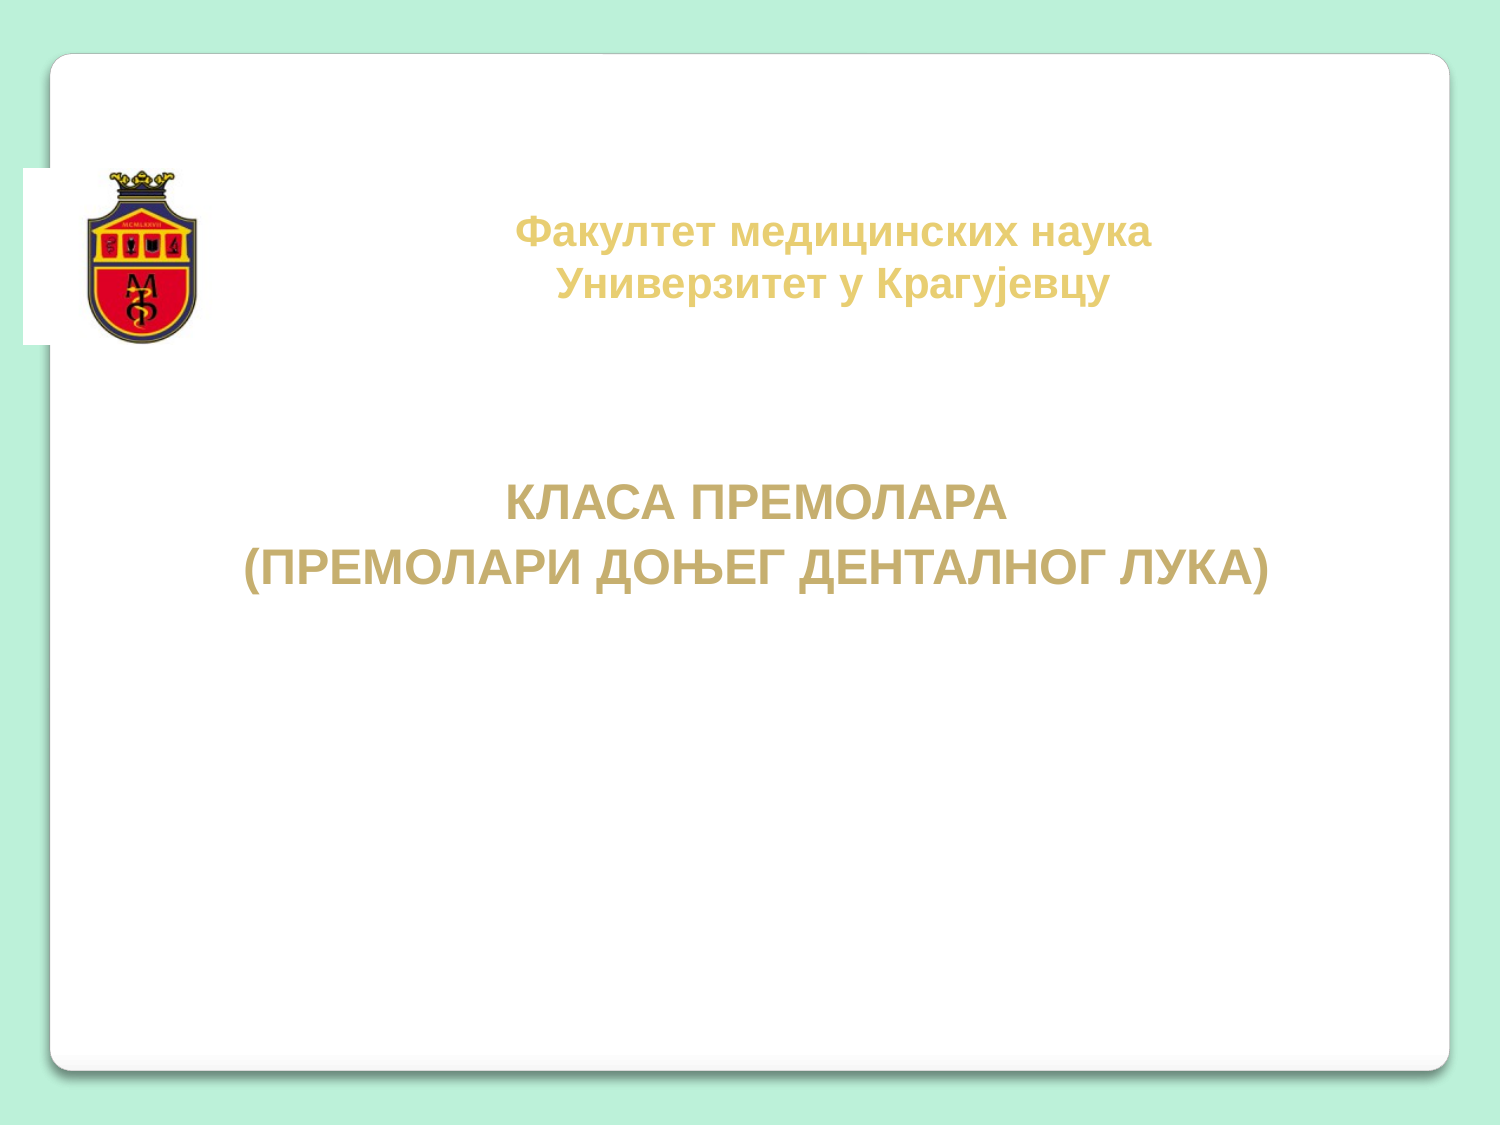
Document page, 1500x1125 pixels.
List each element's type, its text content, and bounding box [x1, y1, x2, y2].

title Факултет медицинских наука Универзитет у Крагујевцу [271, 196, 1397, 313]
picture [23, 168, 259, 345]
subtitle КЛАСА ПРЕМОЛАРА (ПРЕМОЛАРИ ДОЊЕГ ДЕНТАЛНОГ ЛУКА) [214, 463, 1300, 570]
